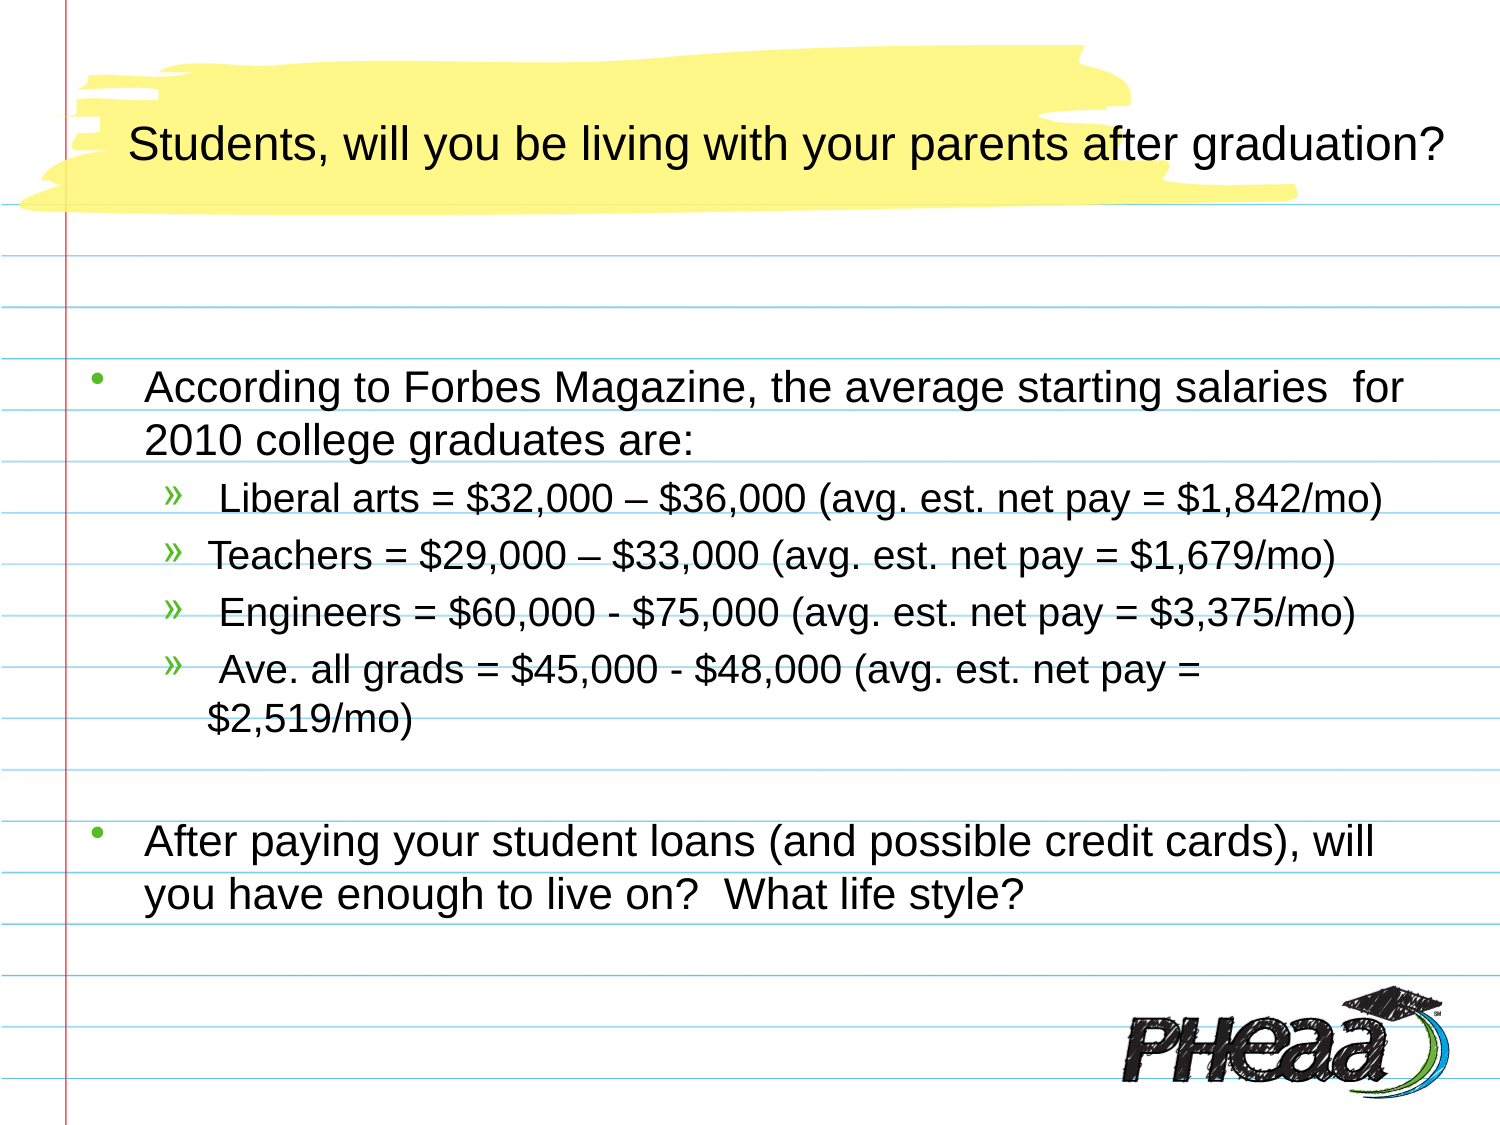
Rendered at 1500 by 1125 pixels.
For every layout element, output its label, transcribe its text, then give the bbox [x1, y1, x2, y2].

title Students, will you be living with your parents after graduation? [112, 82, 1463, 200]
list According to Forbes Magazine, the average starting salaries for 2010 college graduates are: Liberal arts = $32,000 – $36,000 (avg. est. net pay = $1,842/mo) Teachers = $29,000 – $33,000 (avg. est. net pay = $1,679/mo) Engineers = $60,000 - $75,000 (avg. est. net pay = $3,375/mo) Ave. all grads = $45,000 - $48,000 (avg. est. net pay = $2,519/mo) After paying your student loans (and possible credit cards), will you have enough to live on? What life style? [75, 350, 1425, 1005]
picture [0, 0, 1500, 1125]
